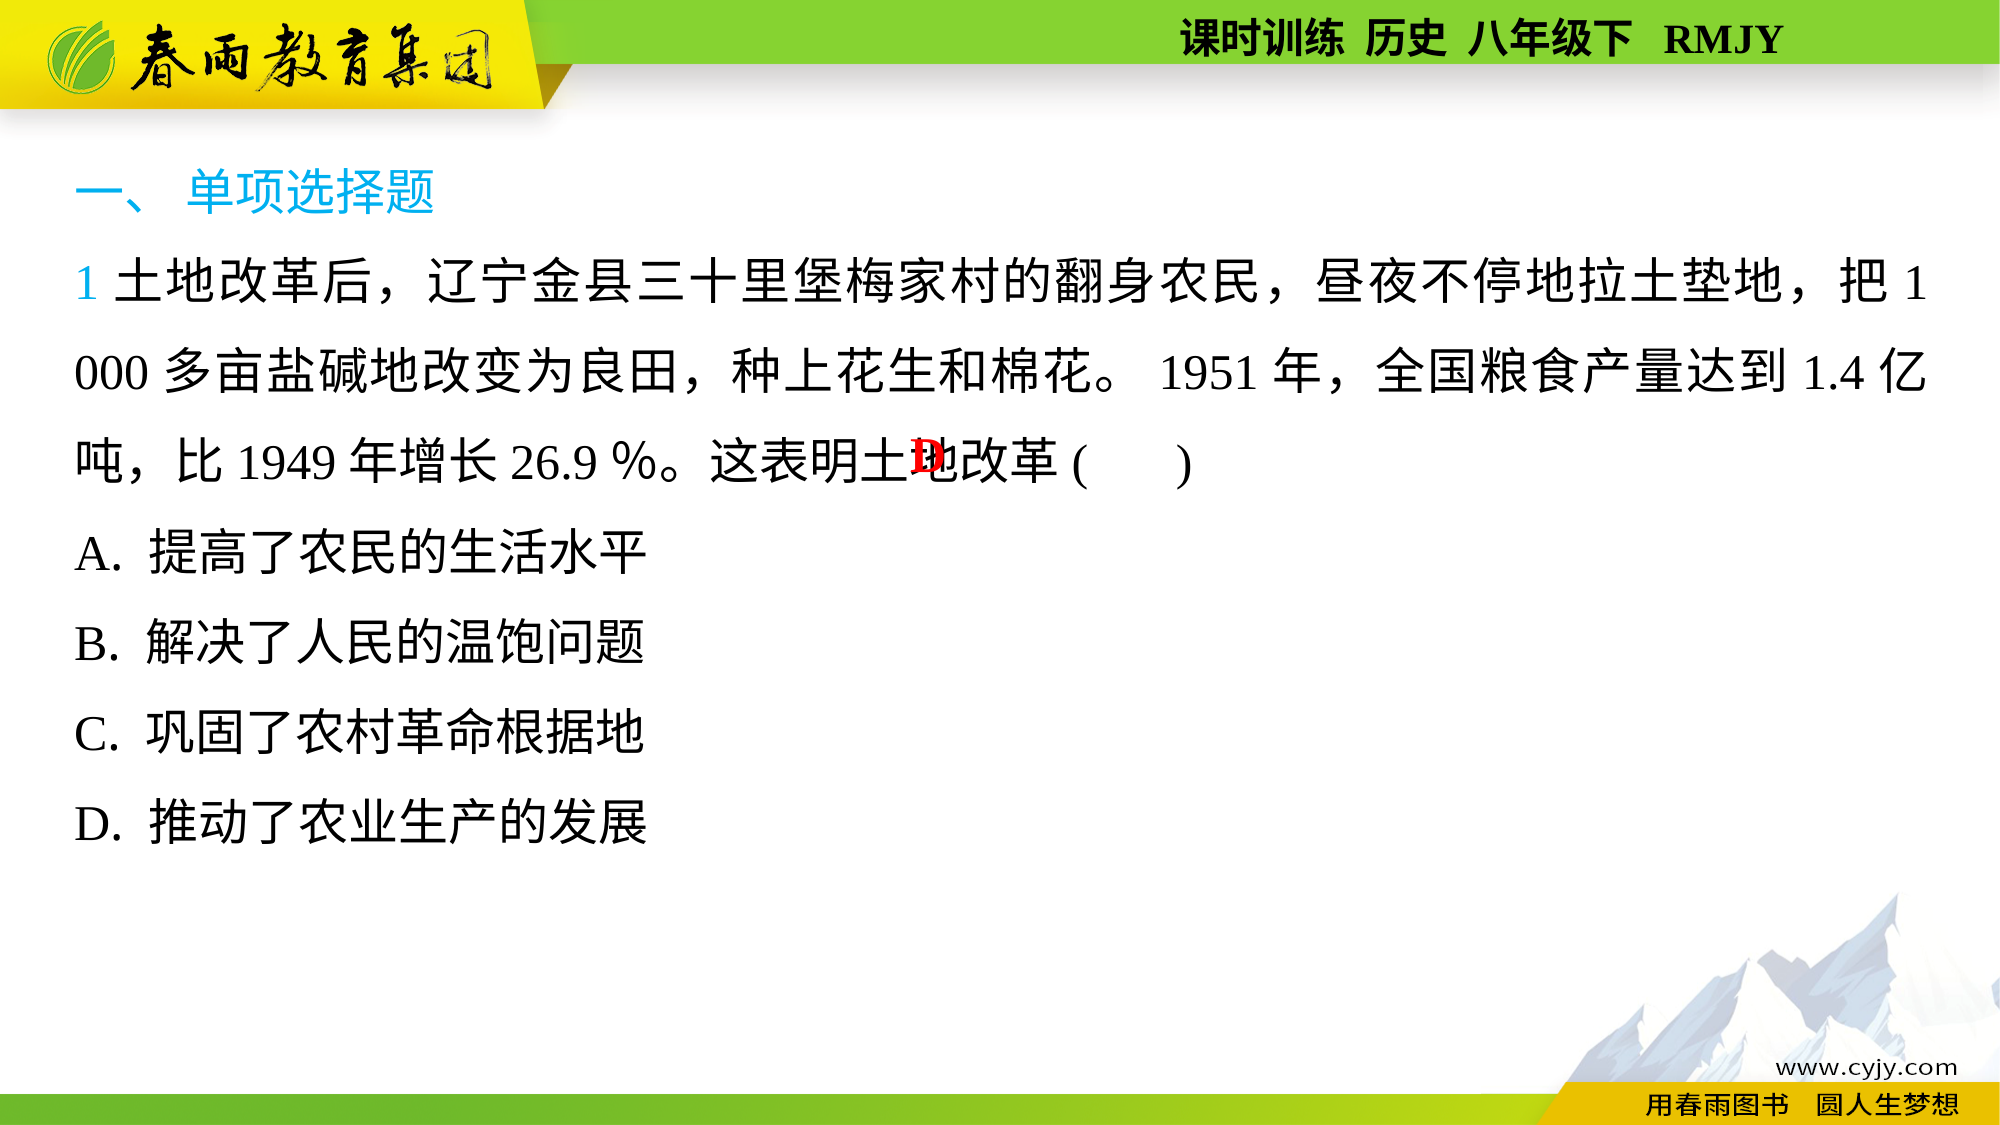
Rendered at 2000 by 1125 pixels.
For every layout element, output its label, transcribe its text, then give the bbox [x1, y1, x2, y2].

list 一、 单项选择题 1土地改革后，辽宁金县三十里堡梅家村的翻身农民，昼夜不停地拉土垫地，把1 000多亩盐碱地改变为良田，种上花生和棉花。1951年，全国粮食产量达到1.4亿吨，比1949年增长26.9％。这表明土地改革( ) A. 提高了农民的生活水平 B. 解决了人民的温饱问题 C. 巩固了农村革命根据地 D. 推动了农业生产的发展 [59, 122, 1944, 854]
text_box D [895, 414, 962, 490]
picture [0, 0, 2000, 1125]
